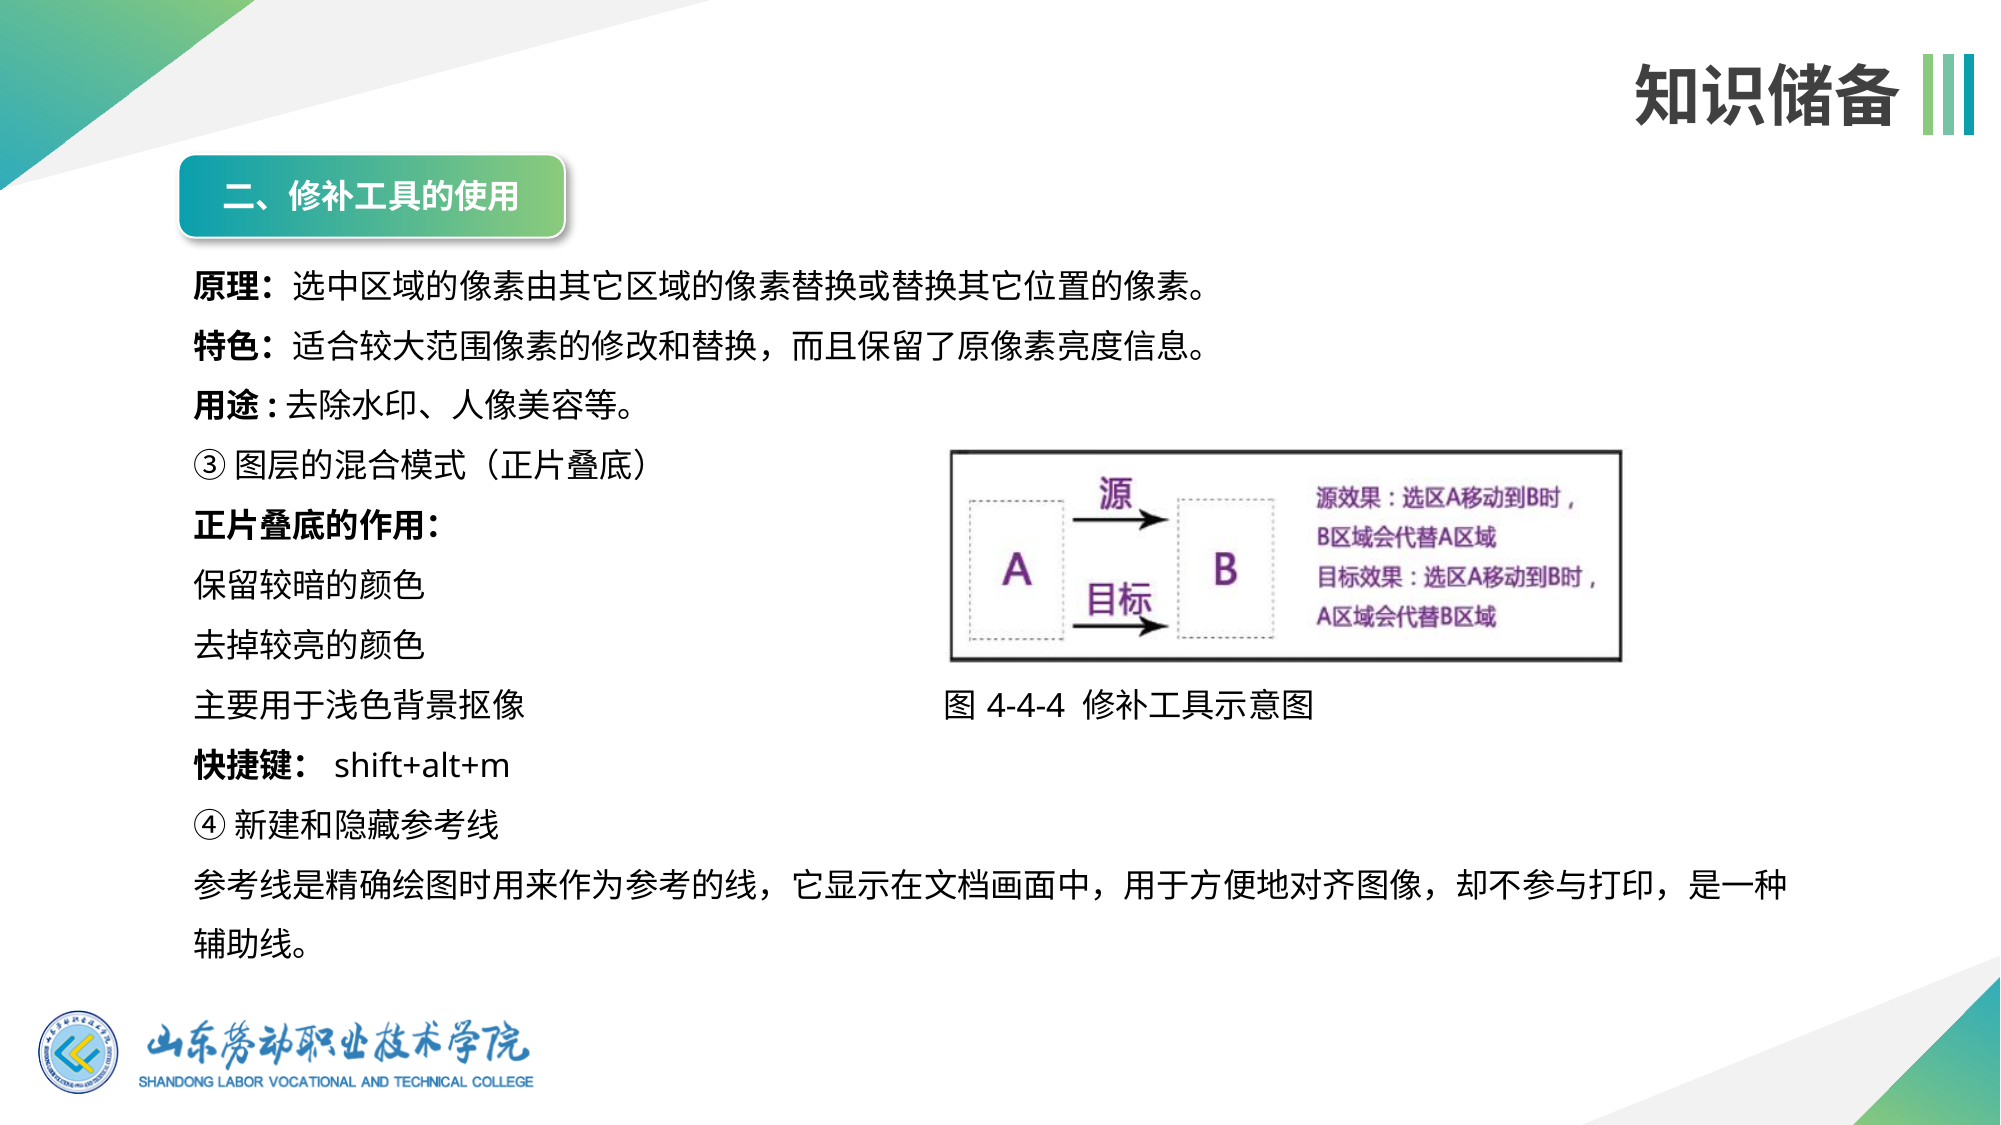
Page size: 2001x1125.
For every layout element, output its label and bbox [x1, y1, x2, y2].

text_box [1928, 54, 1969, 136]
picture [930, 417, 1662, 663]
text_box [178, 154, 565, 238]
text_box [0, 0, 2000, 1125]
picture [38, 1010, 550, 1094]
